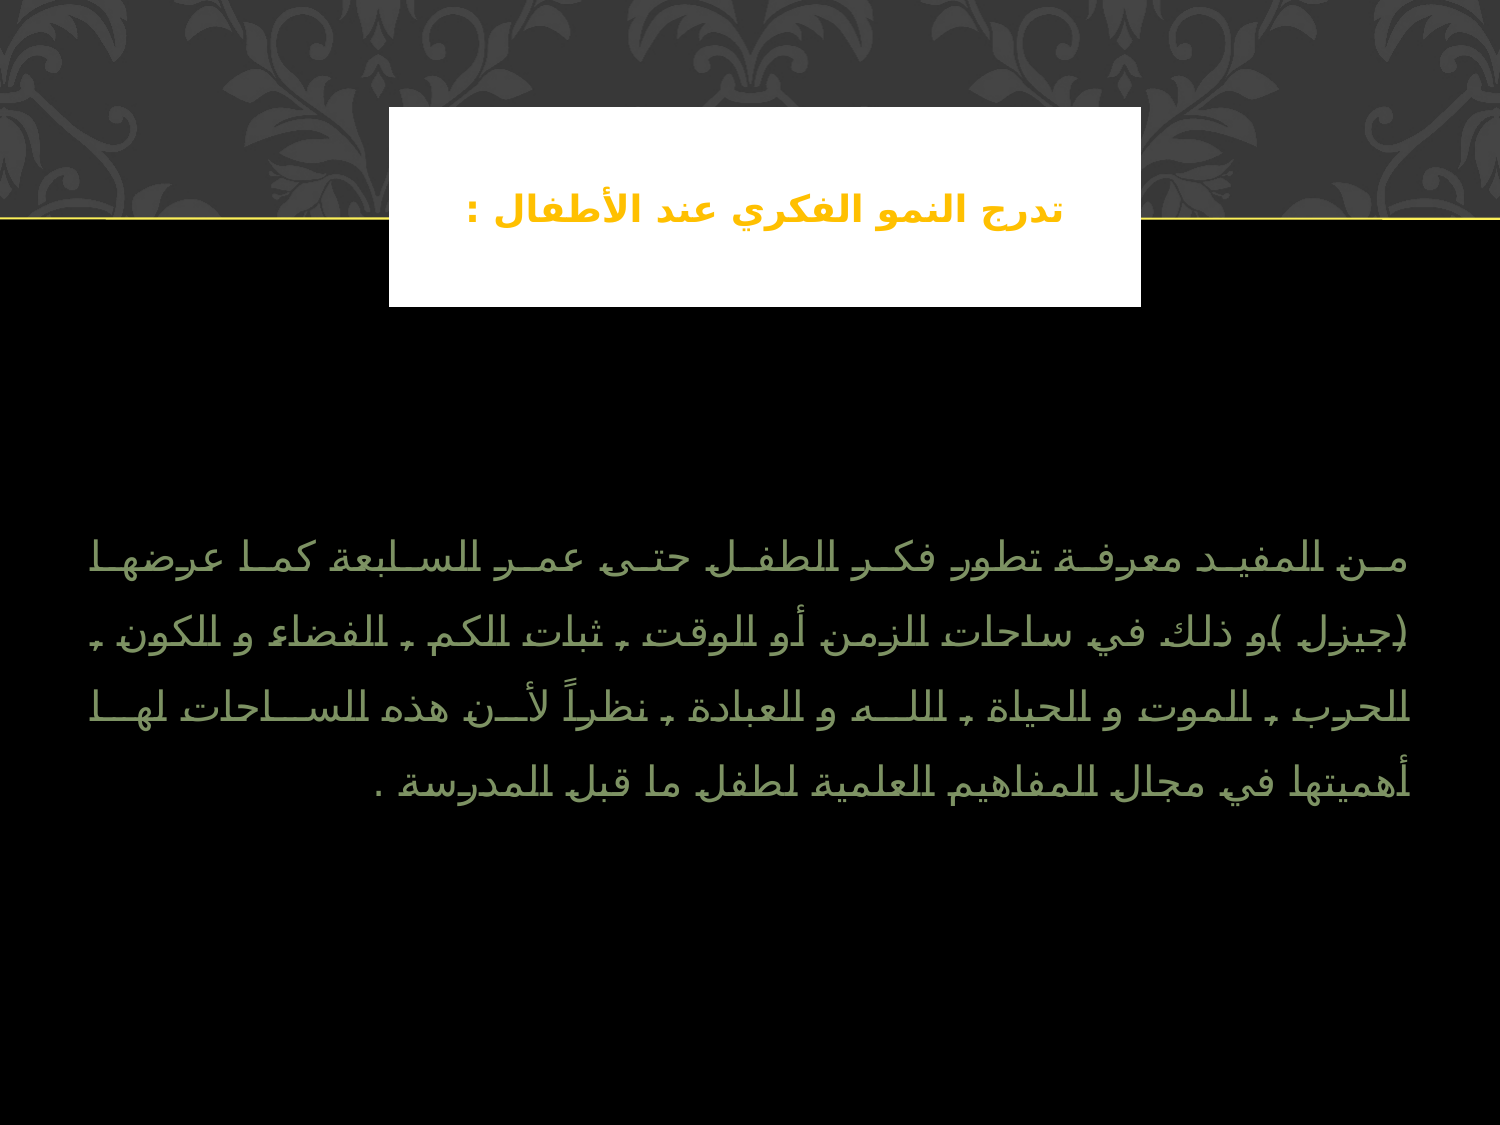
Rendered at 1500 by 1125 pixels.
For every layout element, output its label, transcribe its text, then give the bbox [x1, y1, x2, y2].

title تدرج النمو الفكري عند الأطفال : [389, 107, 1141, 307]
list من المفيد معرفة تطور فكر الطفل حتى عمر السابعة كما عرضها (جيزل )و ذلك في ساحات الزمن أو الوقت , ثبات الكم , الفضاء و الكون , الحرب , الموت و الحياة , الله و العبادة , نظراً لأن هذه الساحات لها أهميتها في مجال المفاهيم العلمية لطفل ما قبل المدرسة . [75, 456, 1425, 941]
